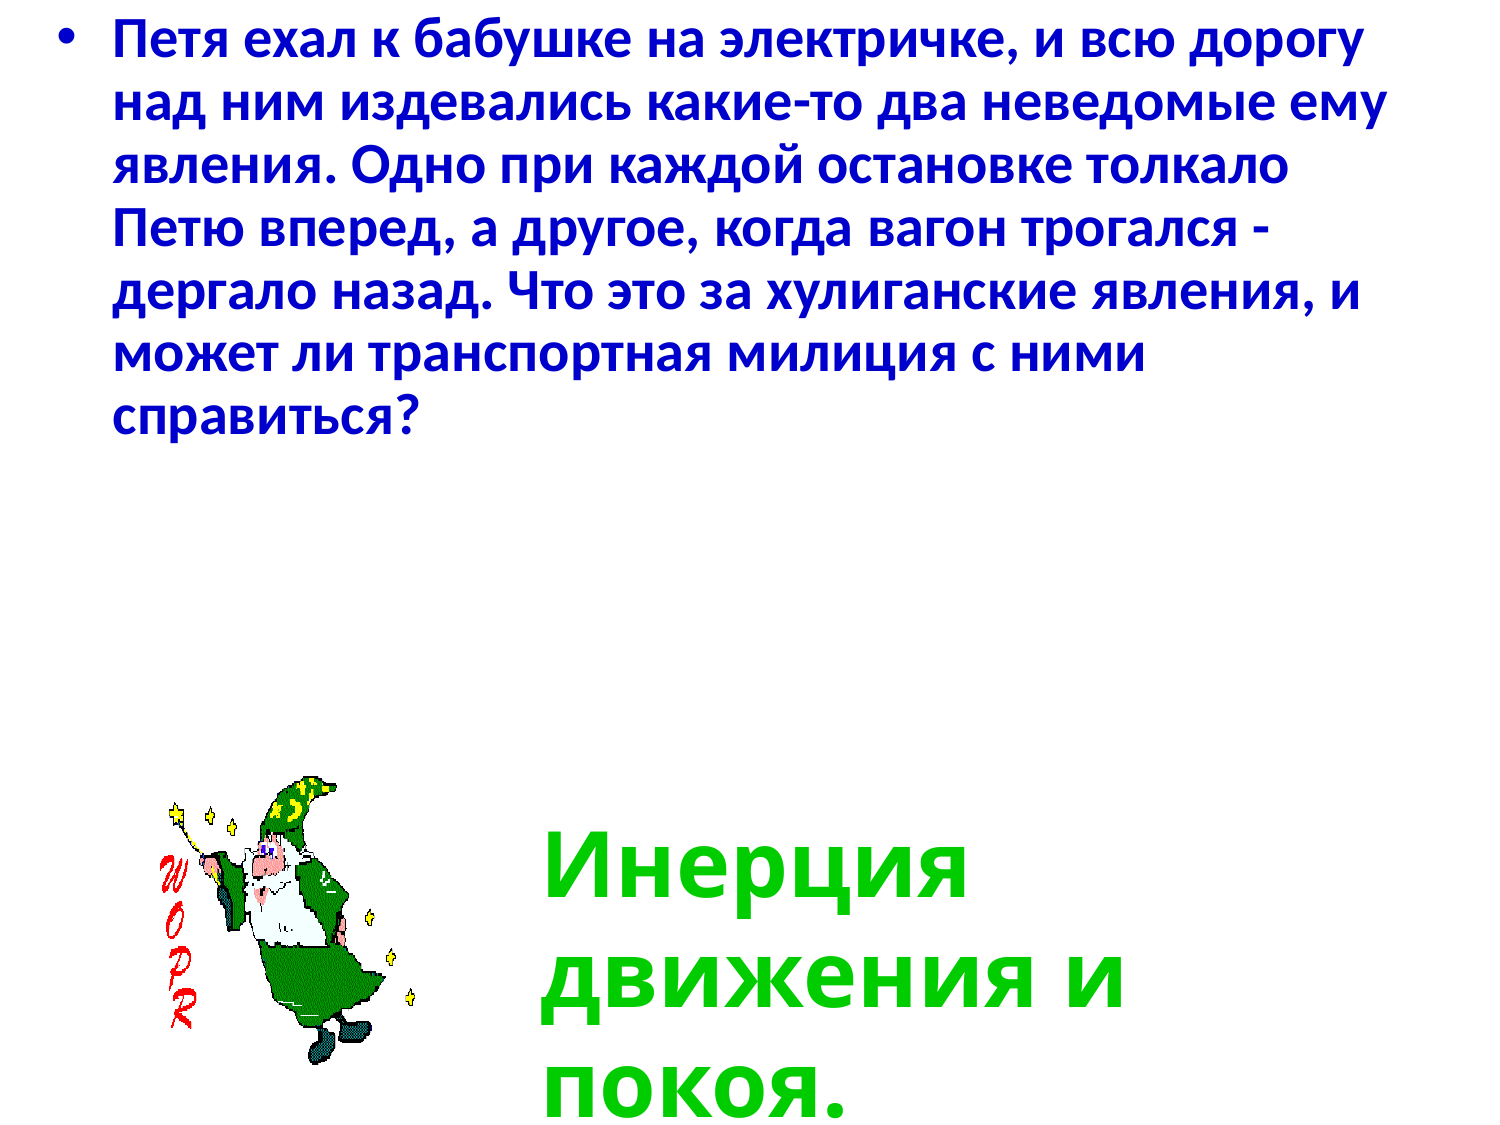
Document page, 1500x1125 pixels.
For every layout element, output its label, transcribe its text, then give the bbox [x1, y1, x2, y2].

text_box Инерция движения и покоя. [525, 798, 1415, 1125]
list Петя ехал к бабушке на электричке, и всю дорогу над ним издевались какие-то два неведомые ему явления. Одно при каждой остановке толкало Петю вперед, а другое, когда вагон трогался - дергало назад. Что это за хулиганские явления, и может ли транспортная милиция с ними справиться? [41, 0, 1424, 705]
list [135, 774, 423, 1071]
